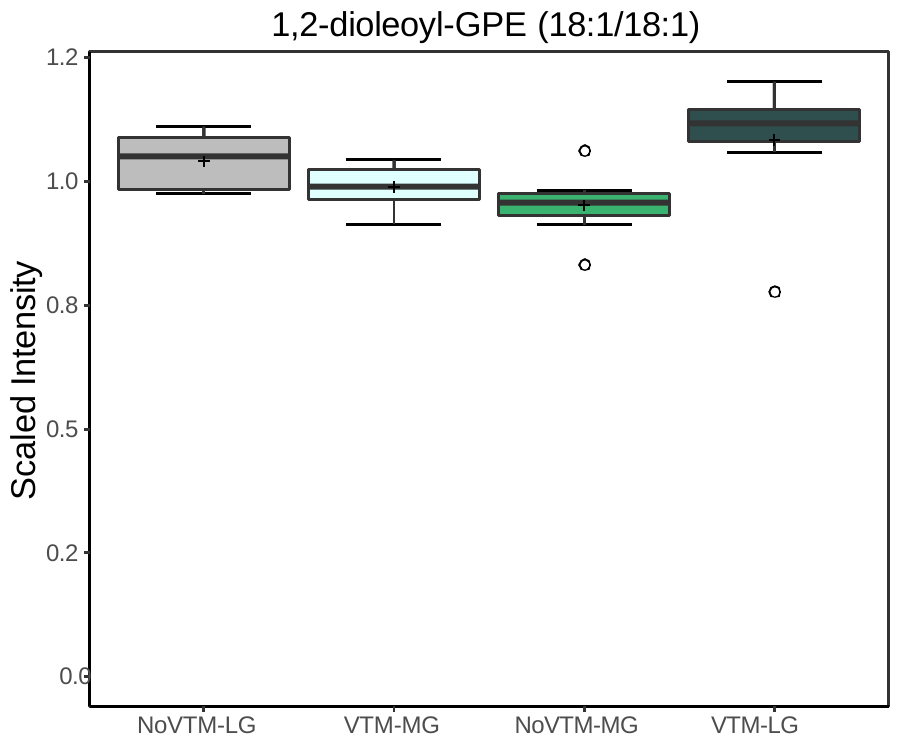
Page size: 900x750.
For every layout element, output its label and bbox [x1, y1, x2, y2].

text_box [1, 256, 82, 503]
footer [57, 661, 95, 750]
text_box [44, 163, 82, 195]
text_box [44, 534, 82, 566]
slide_number [134, 713, 270, 750]
text_box [269, 0, 709, 44]
text_box [44, 39, 82, 71]
text_box [83, 50, 891, 738]
